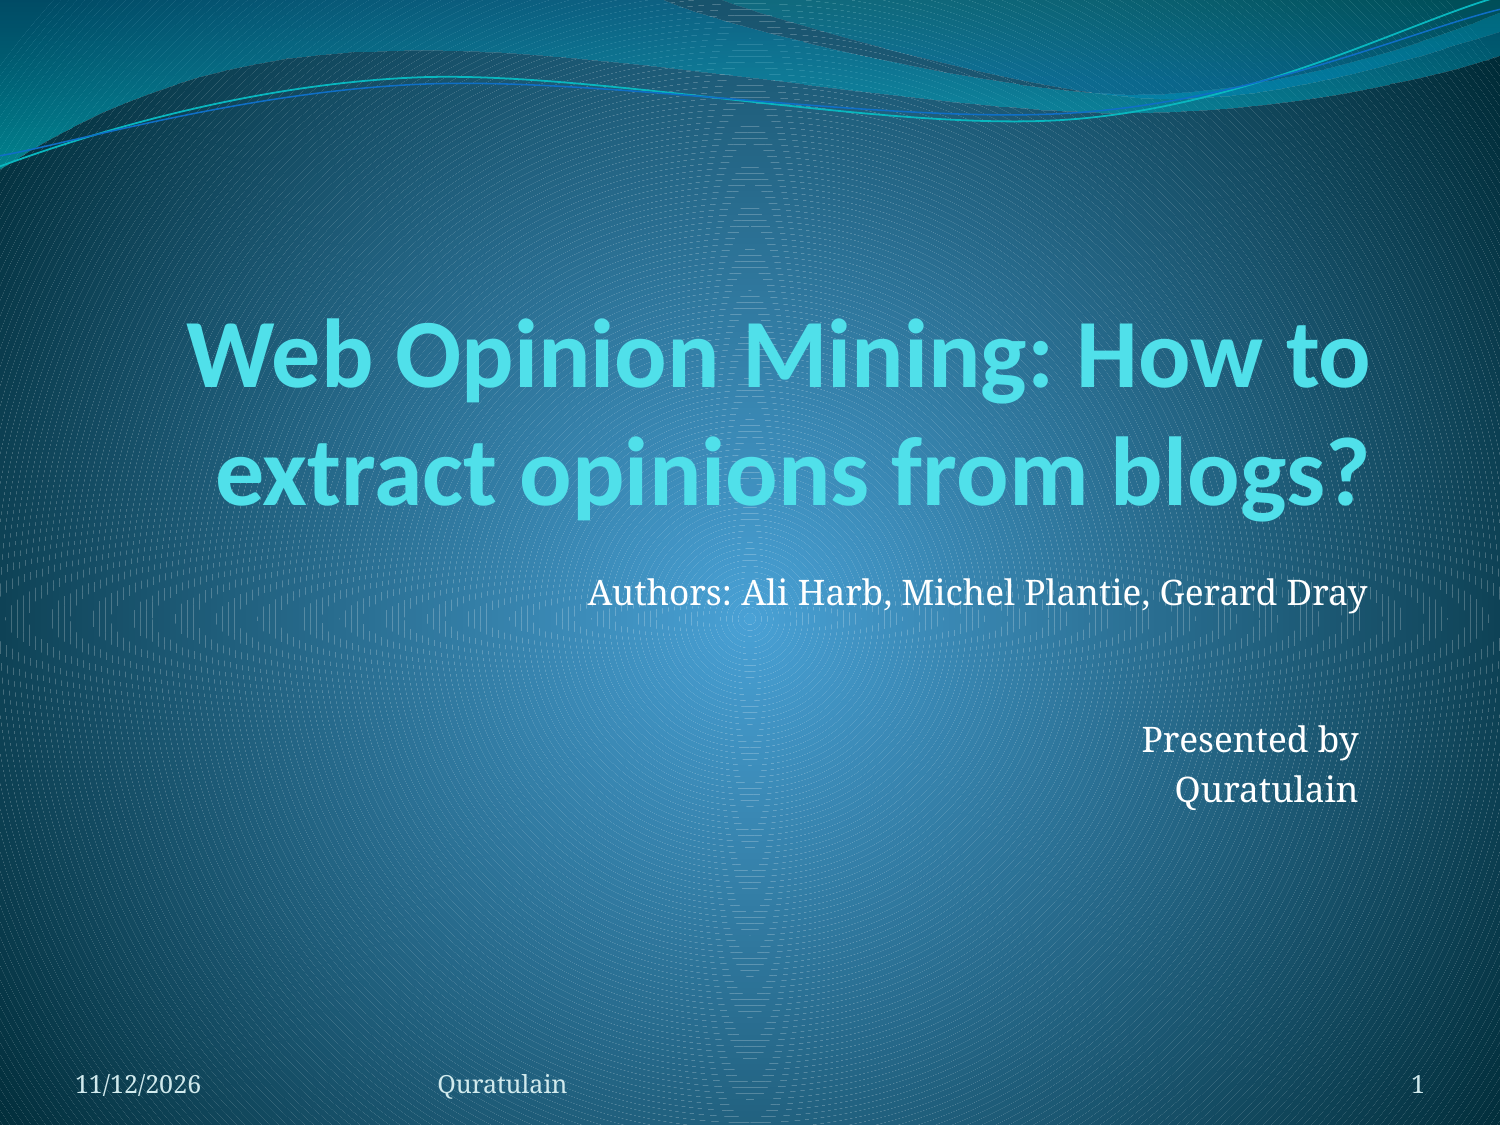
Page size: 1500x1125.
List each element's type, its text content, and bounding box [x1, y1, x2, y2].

slide_number 1 [1299, 1042, 1425, 1103]
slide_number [75, 1042, 425, 1103]
subtitle Authors: Ali Harb, Michel Plantie, Gerard Dray Presented by Quratulain [87, 562, 1376, 818]
footer Quratulain [437, 1042, 988, 1103]
title Web Opinion Mining: How to extract opinions from blogs? [87, 224, 1376, 525]
